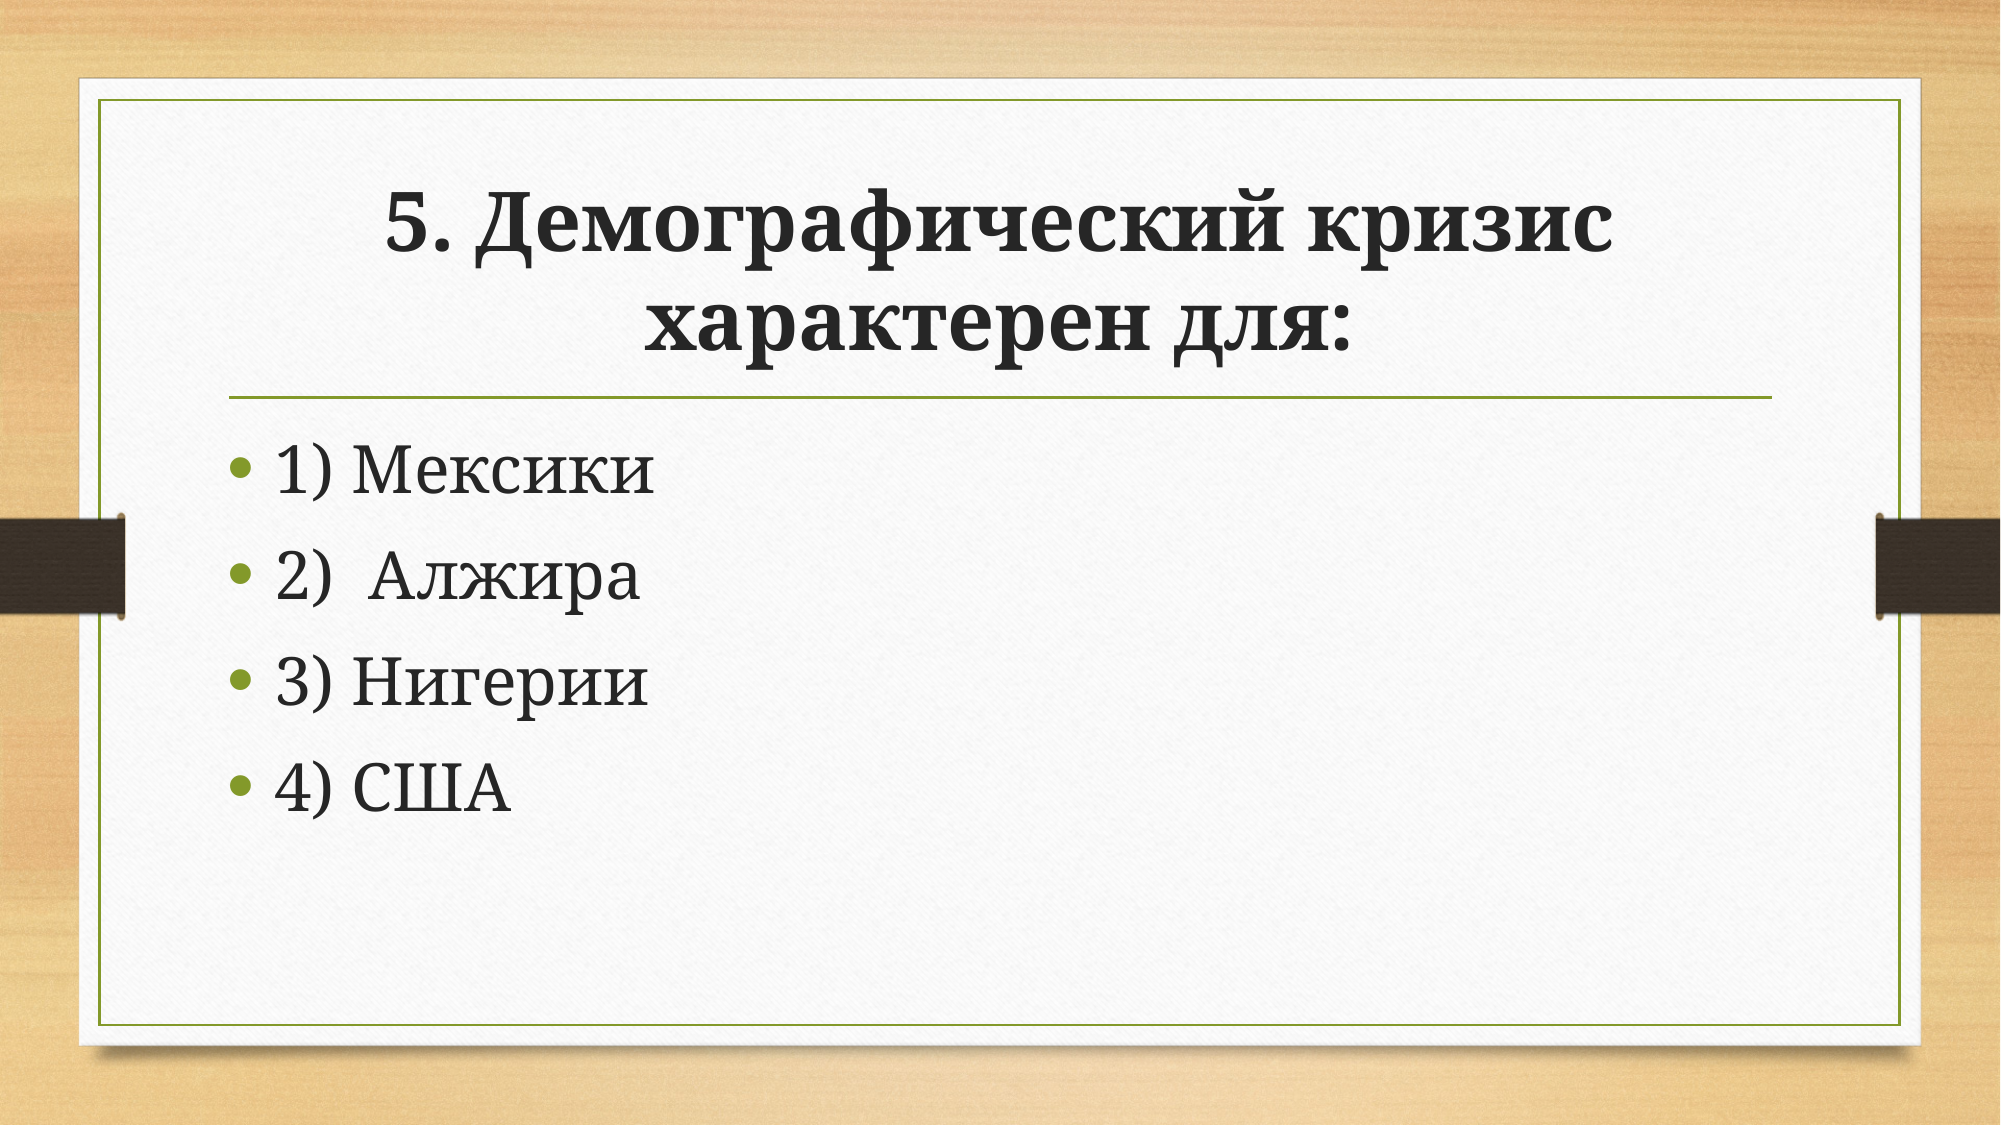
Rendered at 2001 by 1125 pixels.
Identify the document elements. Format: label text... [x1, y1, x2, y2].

picture [0, 0, 2001, 1125]
title 5. Демографический кризис характерен для: [212, 161, 1788, 375]
list 1) Мексики 2) Алжира 3) Нигерии 4) США [212, 419, 1788, 964]
